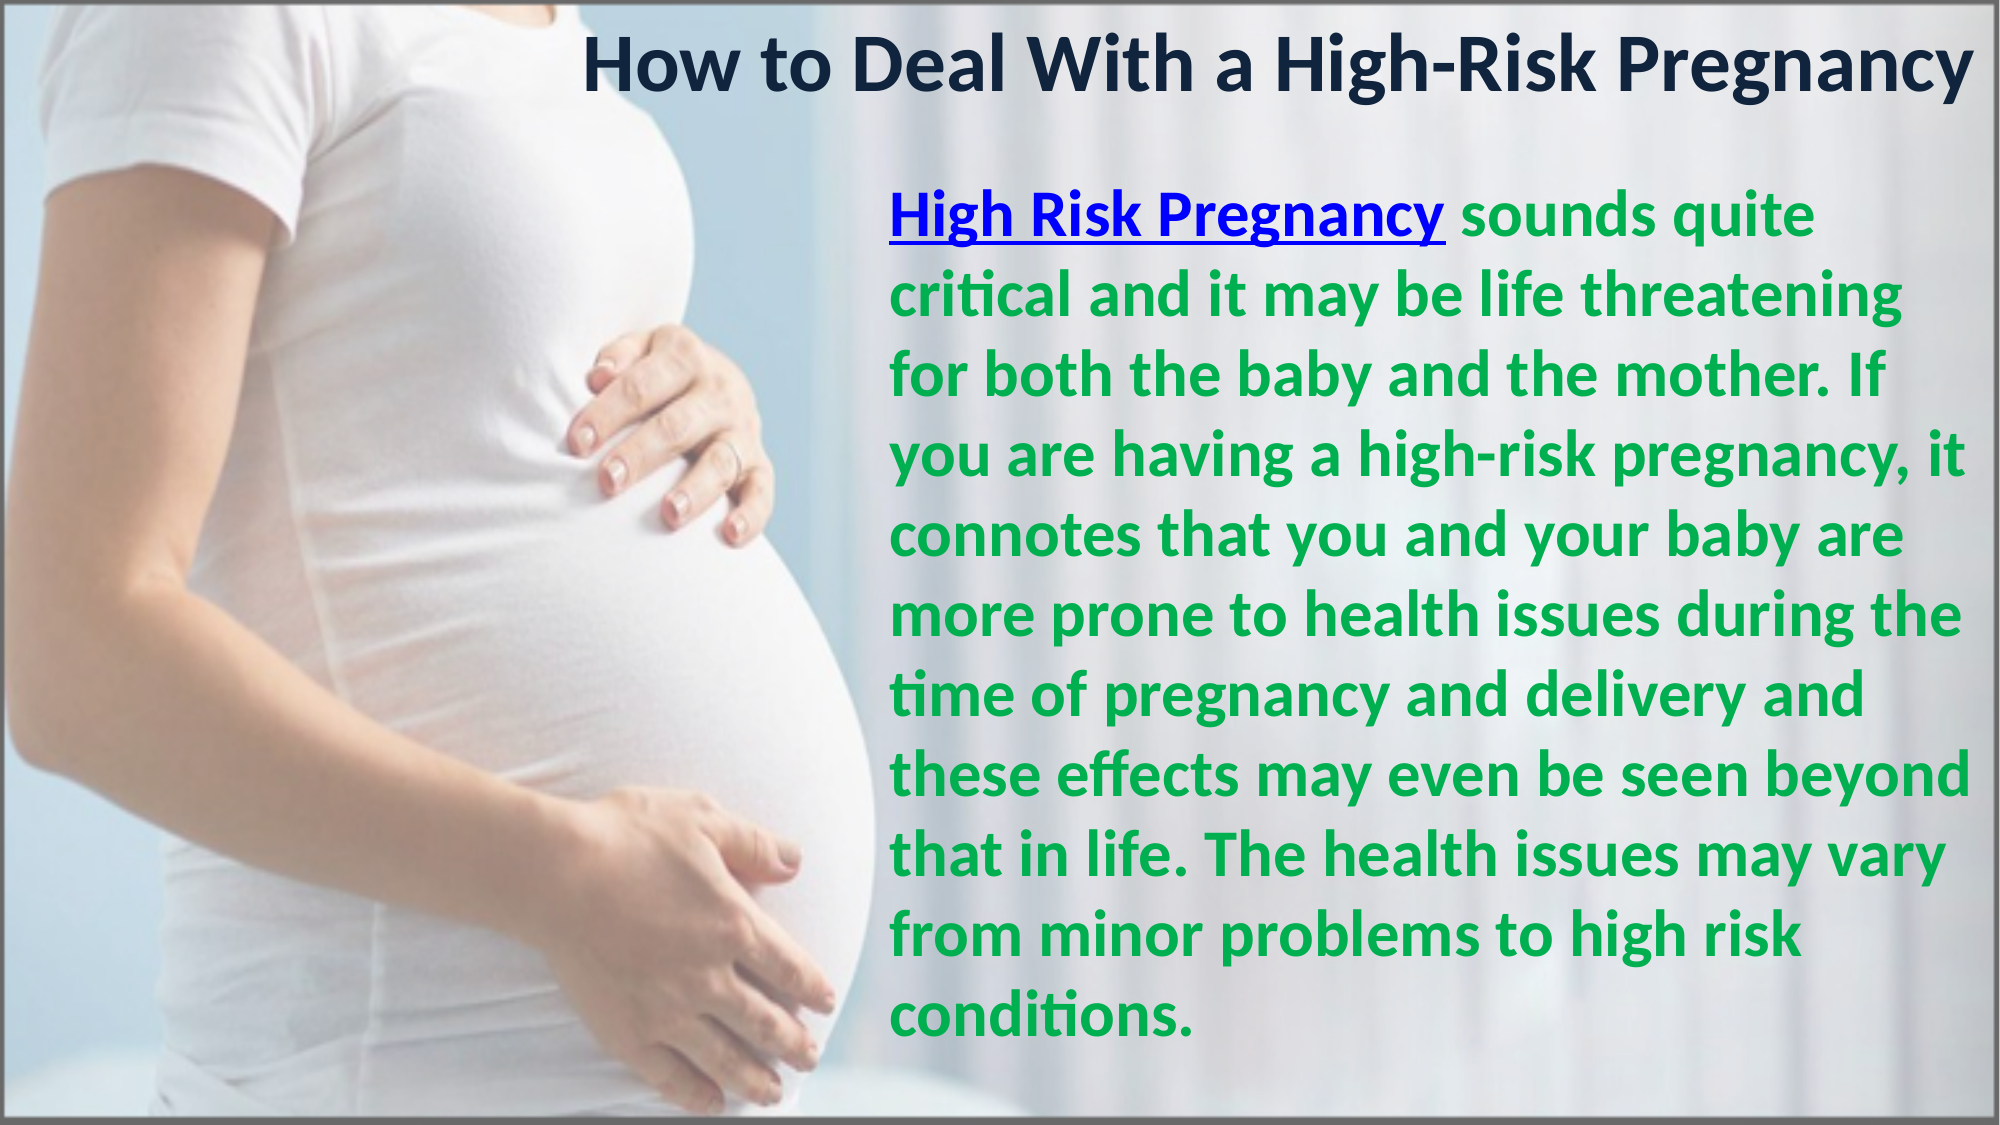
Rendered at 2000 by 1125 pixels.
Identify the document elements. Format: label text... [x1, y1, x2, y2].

text_box How to Deal With a High-Risk Pregnancy [568, 1, 1992, 116]
text_box High Risk Pregnancy sounds quite critical and it may be life threatening for both the baby and the mother. If you are having a high-risk pregnancy, it connotes that you and your baby are more prone to health issues during the time of pregnancy and delivery and these effects may even be seen beyond that in life. The health issues may vary from minor problems to high risk conditions. [874, 162, 2000, 1057]
